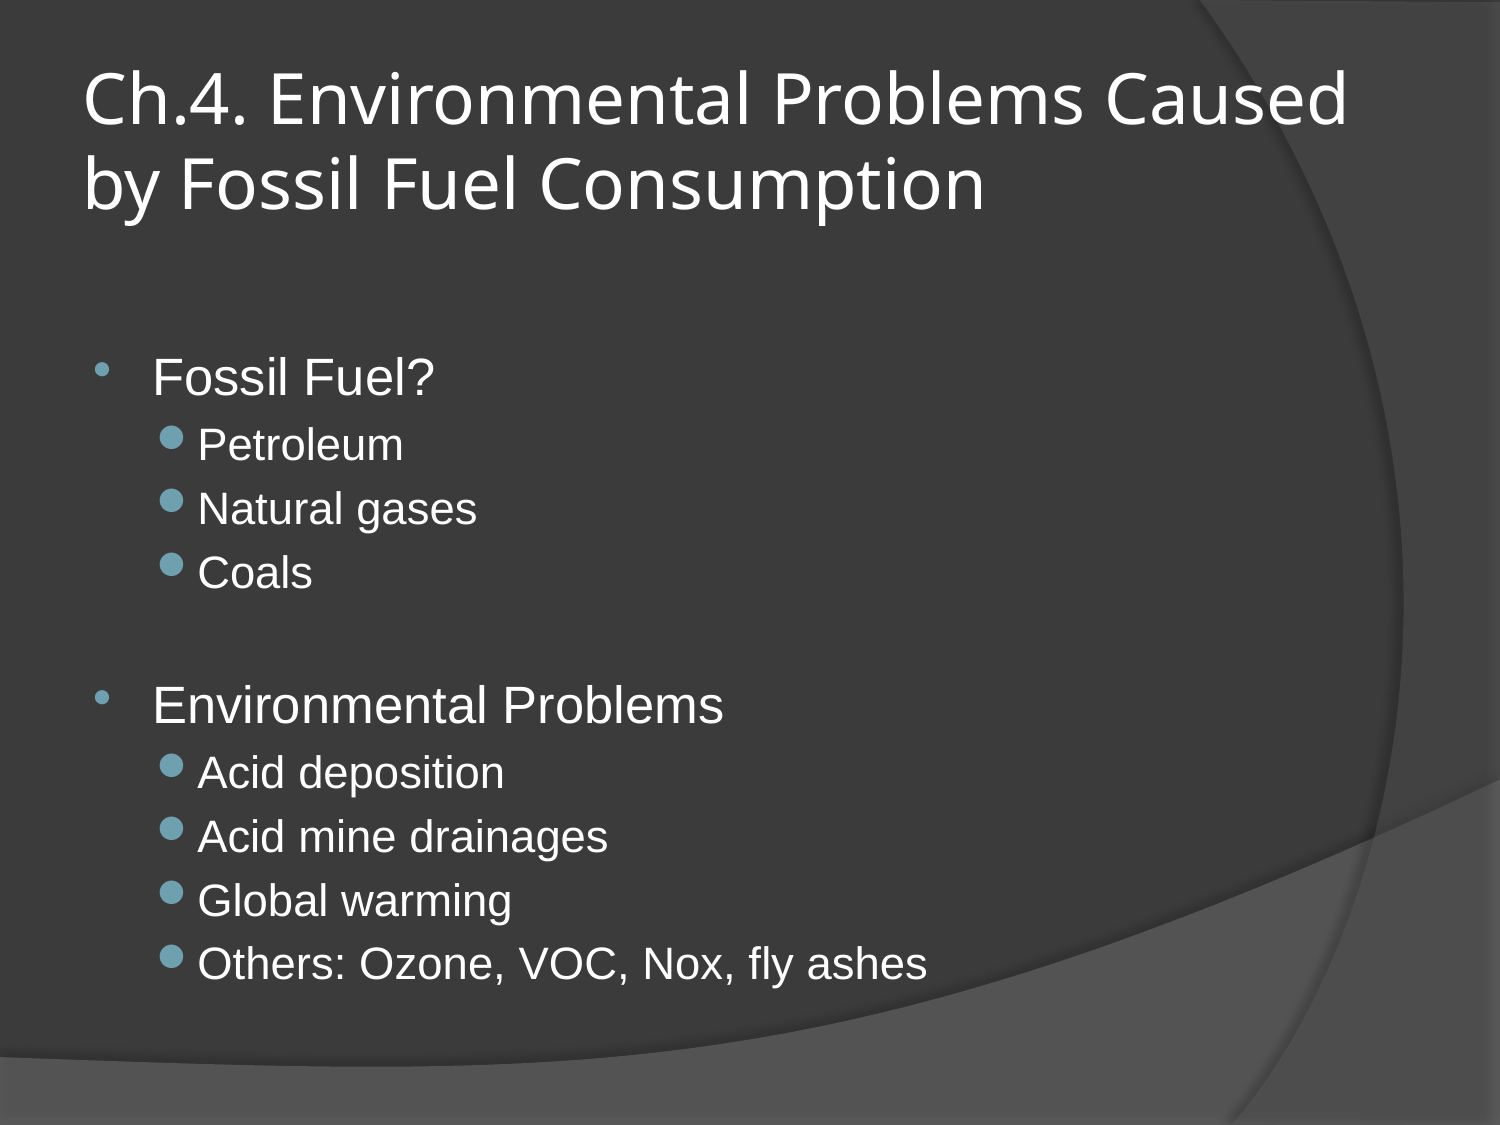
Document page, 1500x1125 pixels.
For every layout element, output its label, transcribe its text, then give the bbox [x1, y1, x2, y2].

list Fossil Fuel? Petroleum Natural gases Coals Environmental Problems Acid deposition Acid mine drainages Global warming Others: Ozone, VOC, Nox, fly ashes [75, 262, 1300, 1005]
title Ch.4. Environmental Problems Caused by Fossil Fuel Consumption [75, 45, 1447, 233]
